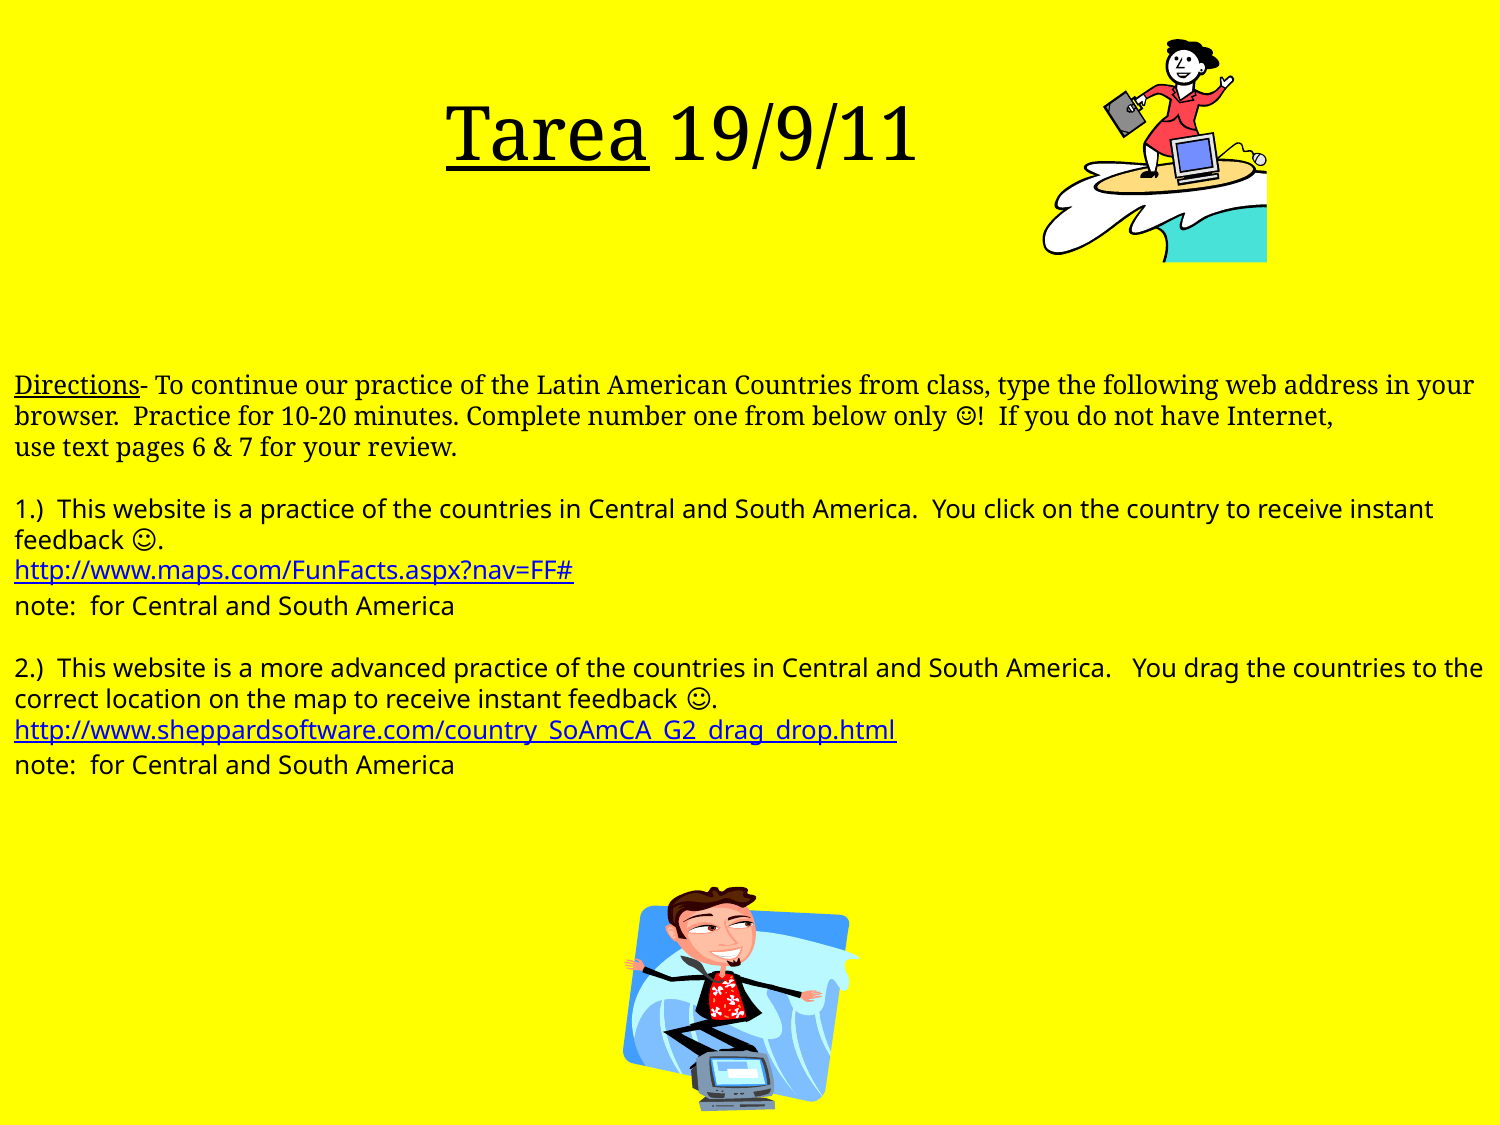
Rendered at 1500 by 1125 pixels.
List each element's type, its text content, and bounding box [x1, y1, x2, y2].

picture [1042, 37, 1268, 263]
picture [619, 886, 863, 1112]
title Directions- To continue our practice of the Latin American Countries from class, type the following web address in your browser. Practice for 10-20 minutes. Complete number one from below only ☺! If you do not have Internet, use text pages 6 & 7 for your review. 1.) This website is a practice of the countries in Central and South America. You click on the country to receive instant feedback ☺. http://www.maps.com/FunFacts.aspx?nav=FF# note: for Central and South America 2.) This website is a more advanced practice of the countries in Central and South America. You drag the countries to the correct location on the map to receive instant feedback ☺. http://www.sheppardsoftware.com/country_SoAmCA_G2_drag_drop.html note: for Central and South America [0, 231, 1500, 823]
text_box Tarea 19/9/11 [431, 78, 987, 183]
